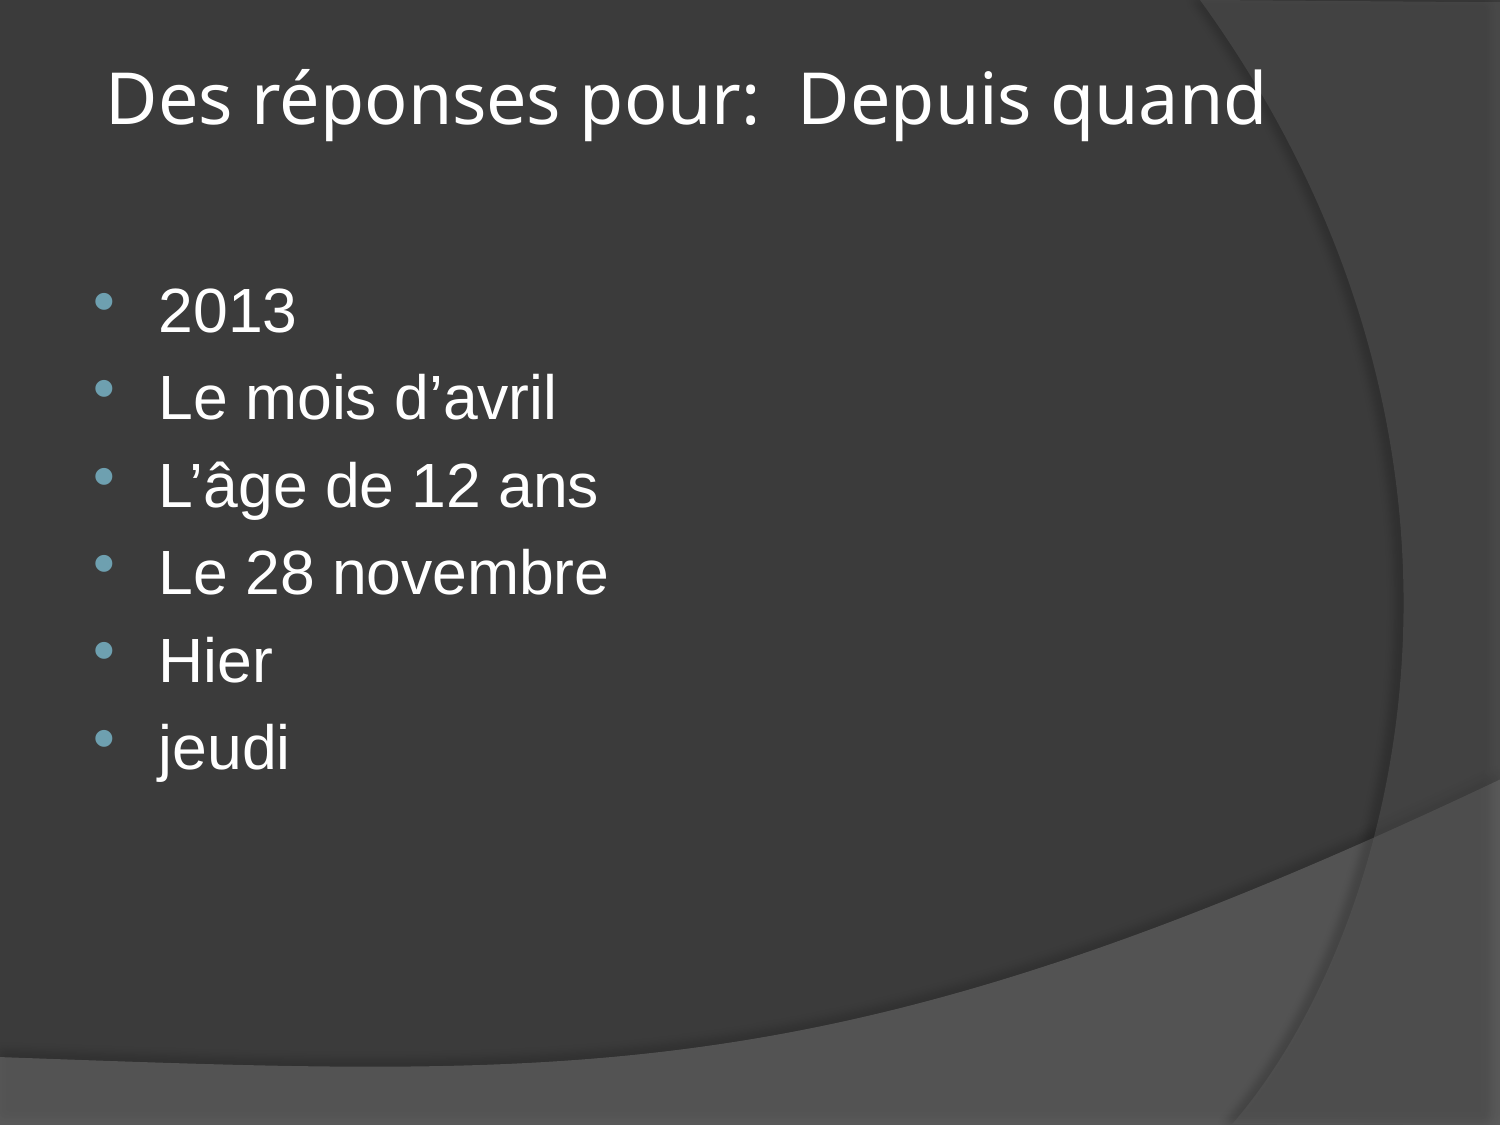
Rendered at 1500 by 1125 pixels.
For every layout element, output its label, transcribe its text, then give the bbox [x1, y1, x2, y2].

list 2013 Le mois d’avril L’âge de 12 ans Le 28 novembre Hier jeudi [75, 262, 1300, 1005]
title Des réponses pour: Depuis quand [75, 45, 1300, 233]
